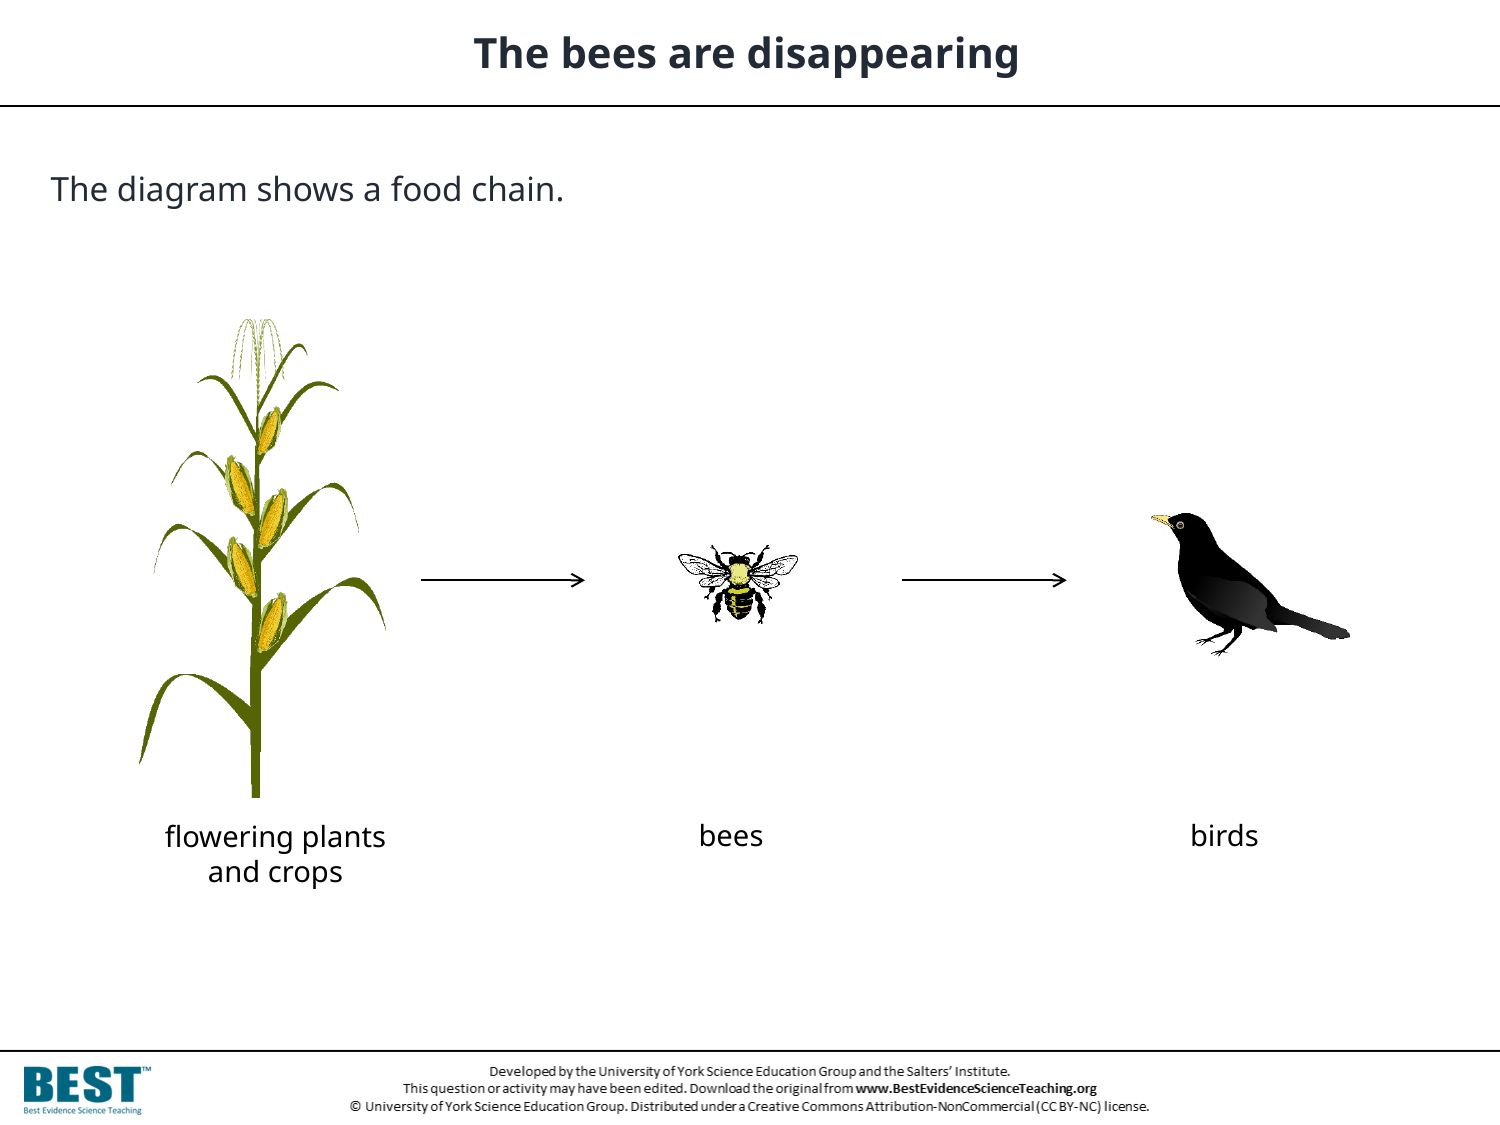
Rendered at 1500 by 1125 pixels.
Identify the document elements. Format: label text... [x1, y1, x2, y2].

picture [0, 105, 1500, 1125]
text_box The bees are disappearing [23, 4, 1471, 99]
